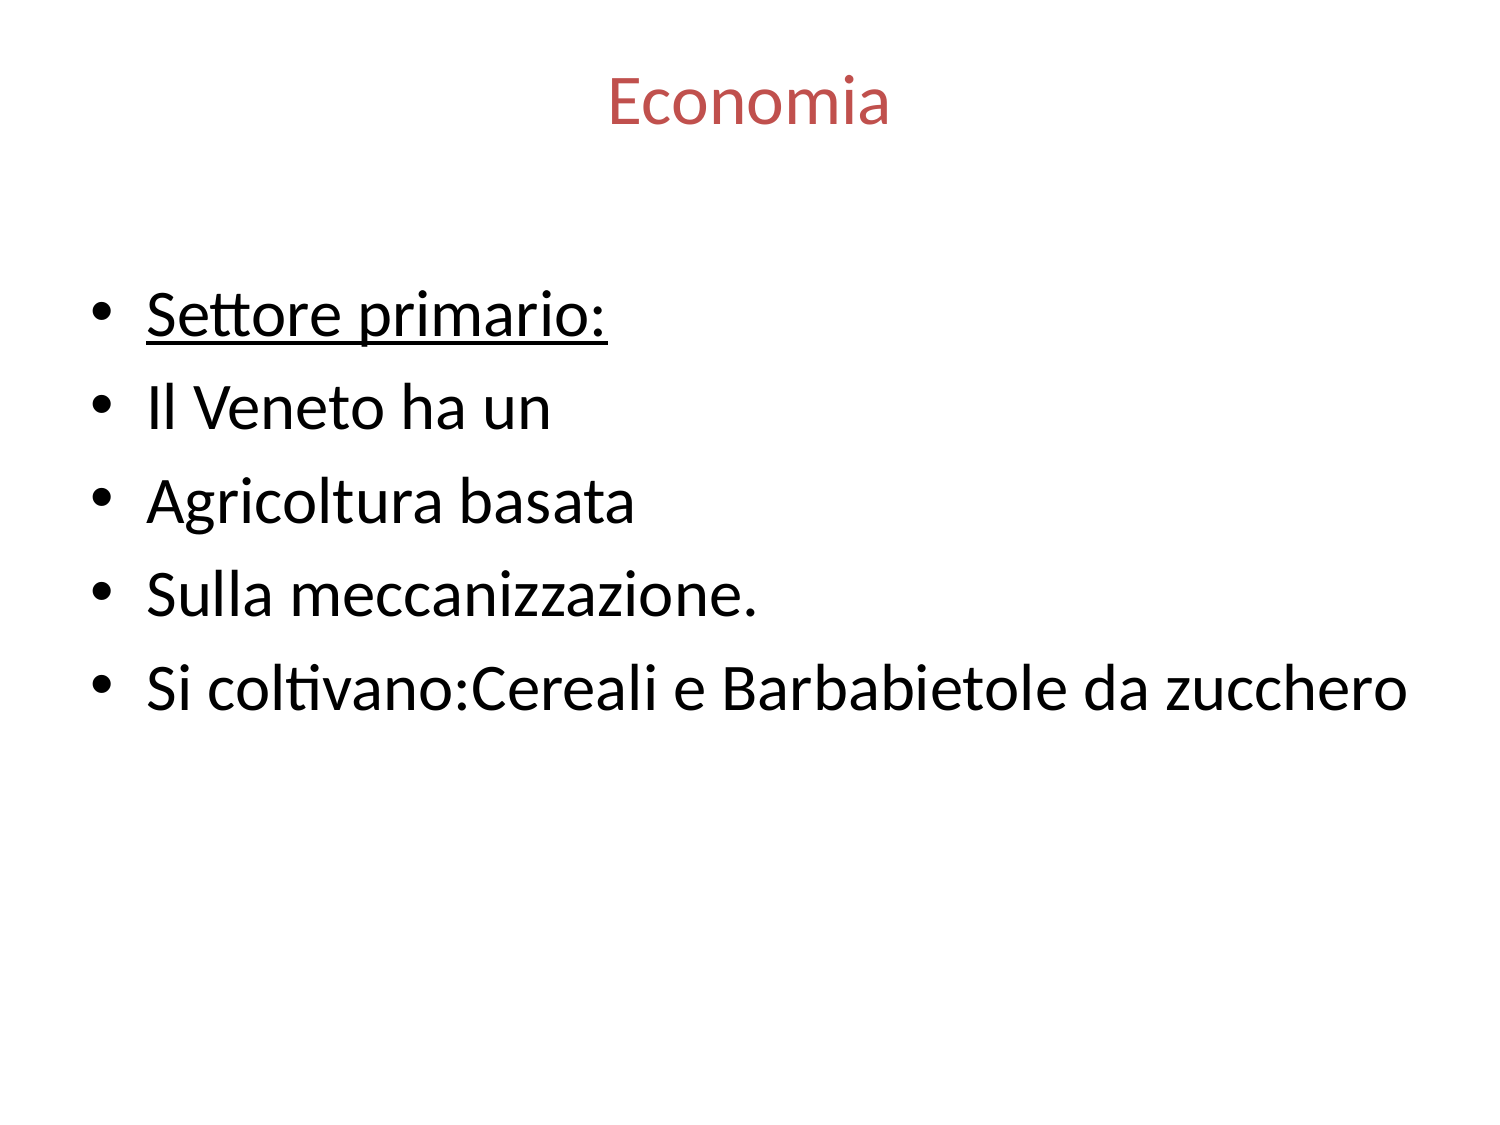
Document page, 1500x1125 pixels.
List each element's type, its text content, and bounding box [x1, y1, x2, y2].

title Economia [75, 45, 1425, 233]
list Settore primario: Il Veneto ha un Agricoltura basata Sulla meccanizzazione. Si coltivano:Cereali e Barbabietole da zucchero [75, 262, 1425, 1005]
